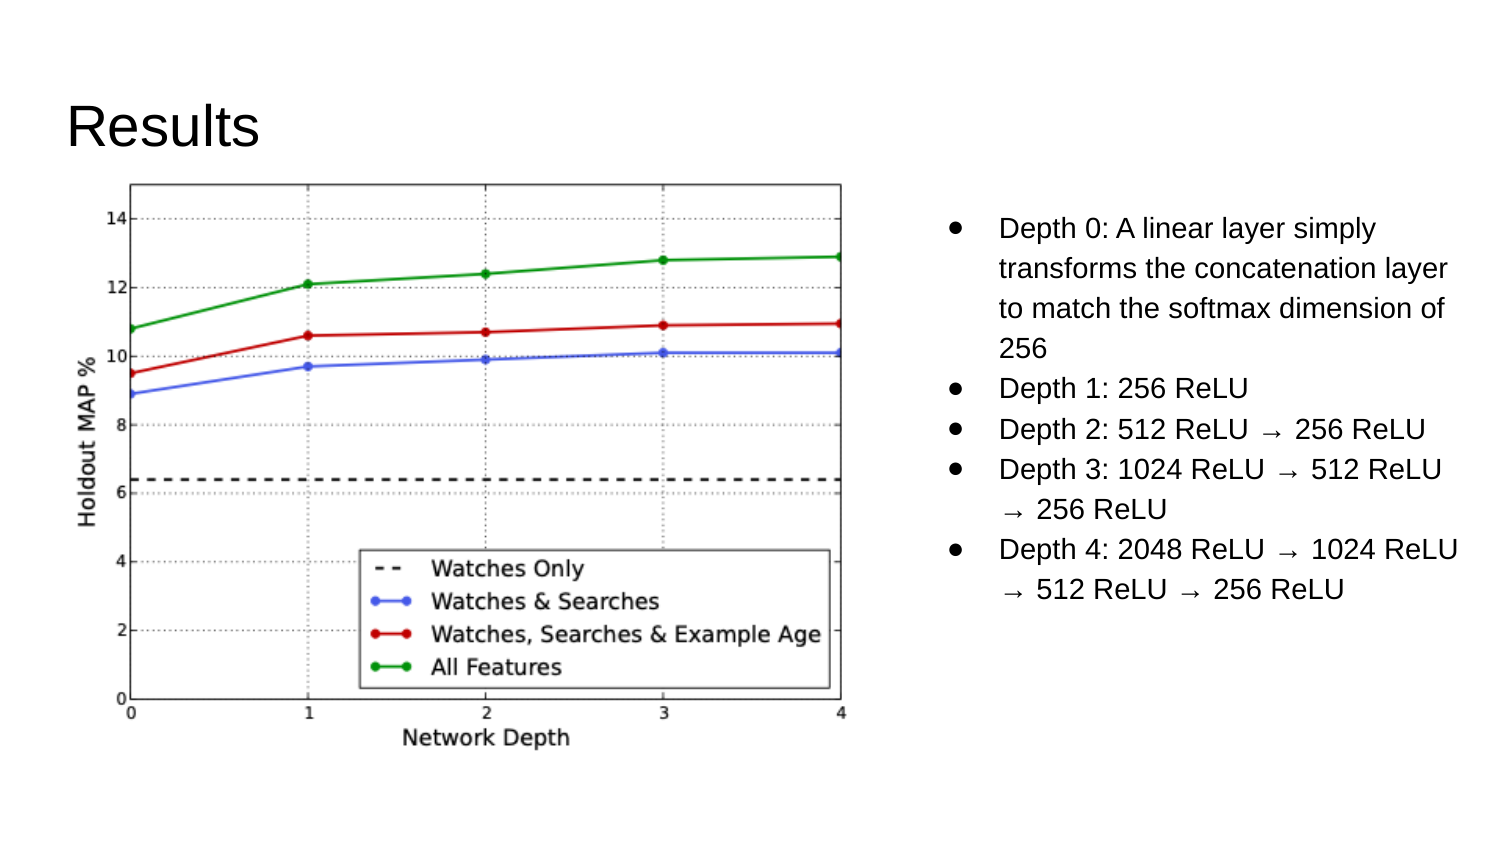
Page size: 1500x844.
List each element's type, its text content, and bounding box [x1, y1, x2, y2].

list Depth 0: A linear layer simply transforms the concatenation layer to match the softmax dimension of 256 Depth 1: 256 ReLU Depth 2: 512 ReLU → 256 ReLU Depth 3: 1024 ReLU → 512 ReLU → 256 ReLU Depth 4: 2048 ReLU → 1024 ReLU → 512 ReLU → 256 ReLU [908, 189, 1483, 750]
picture [39, 161, 903, 777]
title Results [51, 72, 1449, 167]
